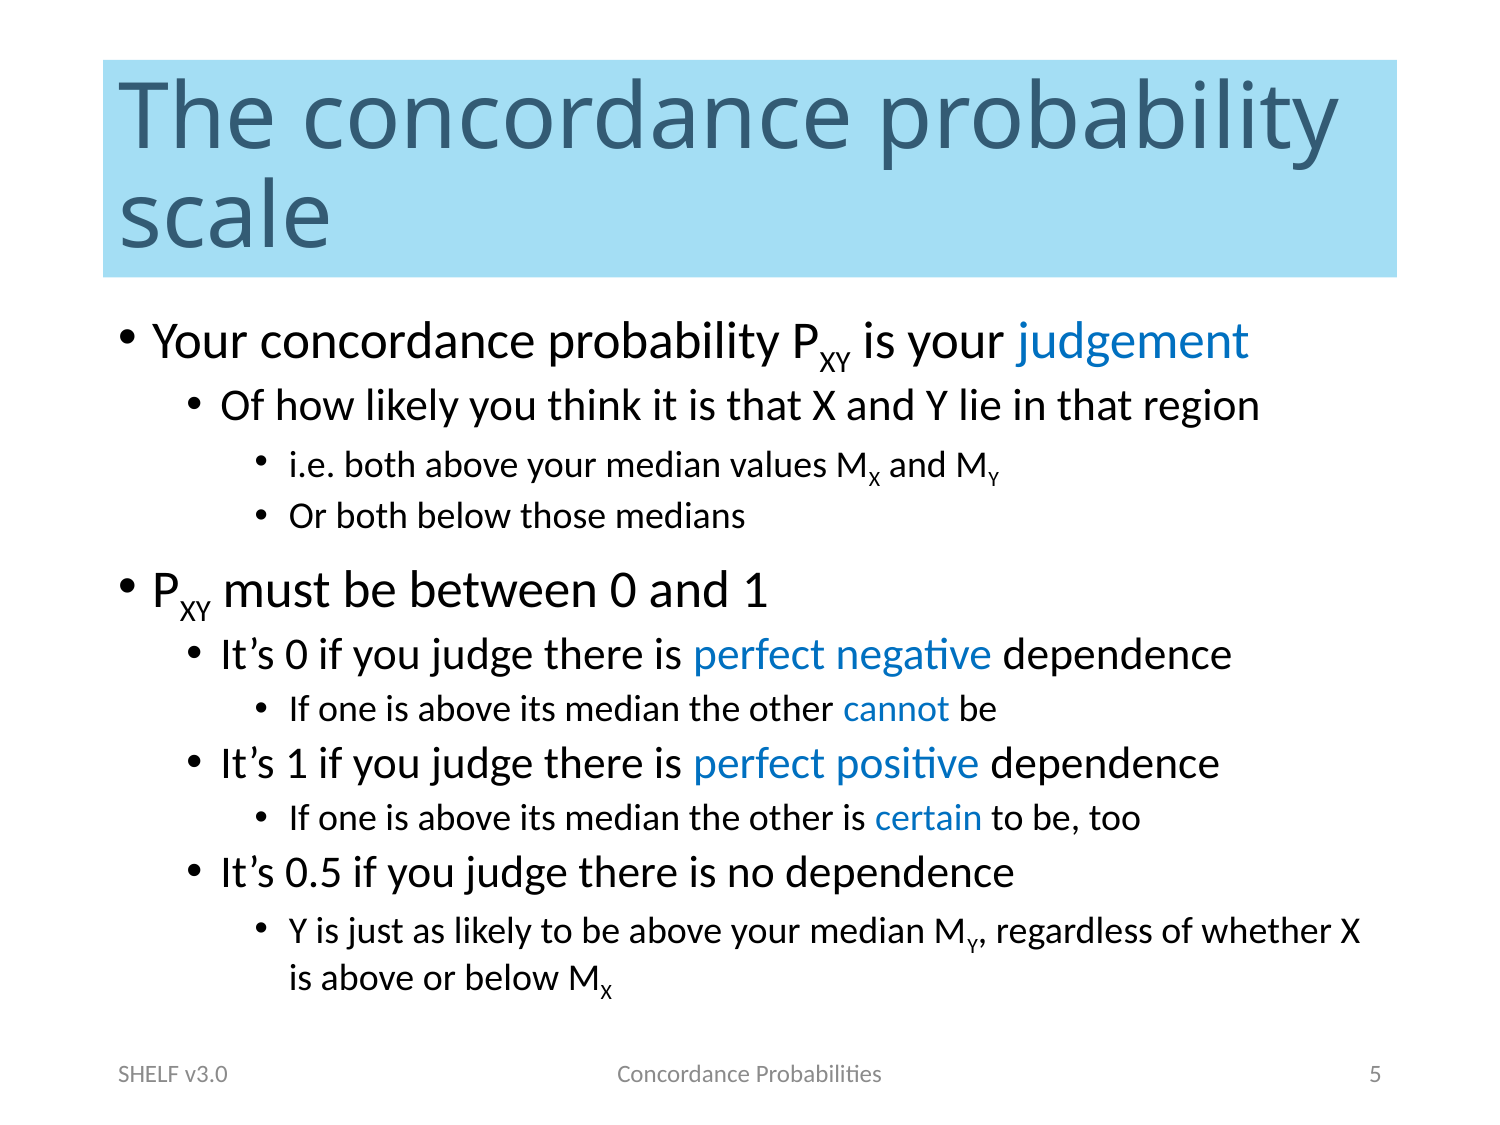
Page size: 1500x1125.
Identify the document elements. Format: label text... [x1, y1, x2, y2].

title The concordance probability scale [103, 59, 1397, 278]
list Your concordance probability PXY is your judgement Of how likely you think it is that X and Y lie in that region i.e. both above your median values MX and MY Or both below those medians PXY must be between 0 and 1 It’s 0 if you judge there is perfect negative dependence If one is above its median the other cannot be It’s 1 if you judge there is perfect positive dependence If one is above its median the other is certain to be, too It’s 0.5 if you judge there is no dependence Y is just as likely to be above your median MY, regardless of whether X is above or below MX [103, 299, 1397, 1014]
slide_number SHELF v3.0 [103, 1042, 441, 1103]
slide_number 5 [1059, 1042, 1397, 1103]
footer Concordance Probabilities [496, 1042, 1004, 1103]
